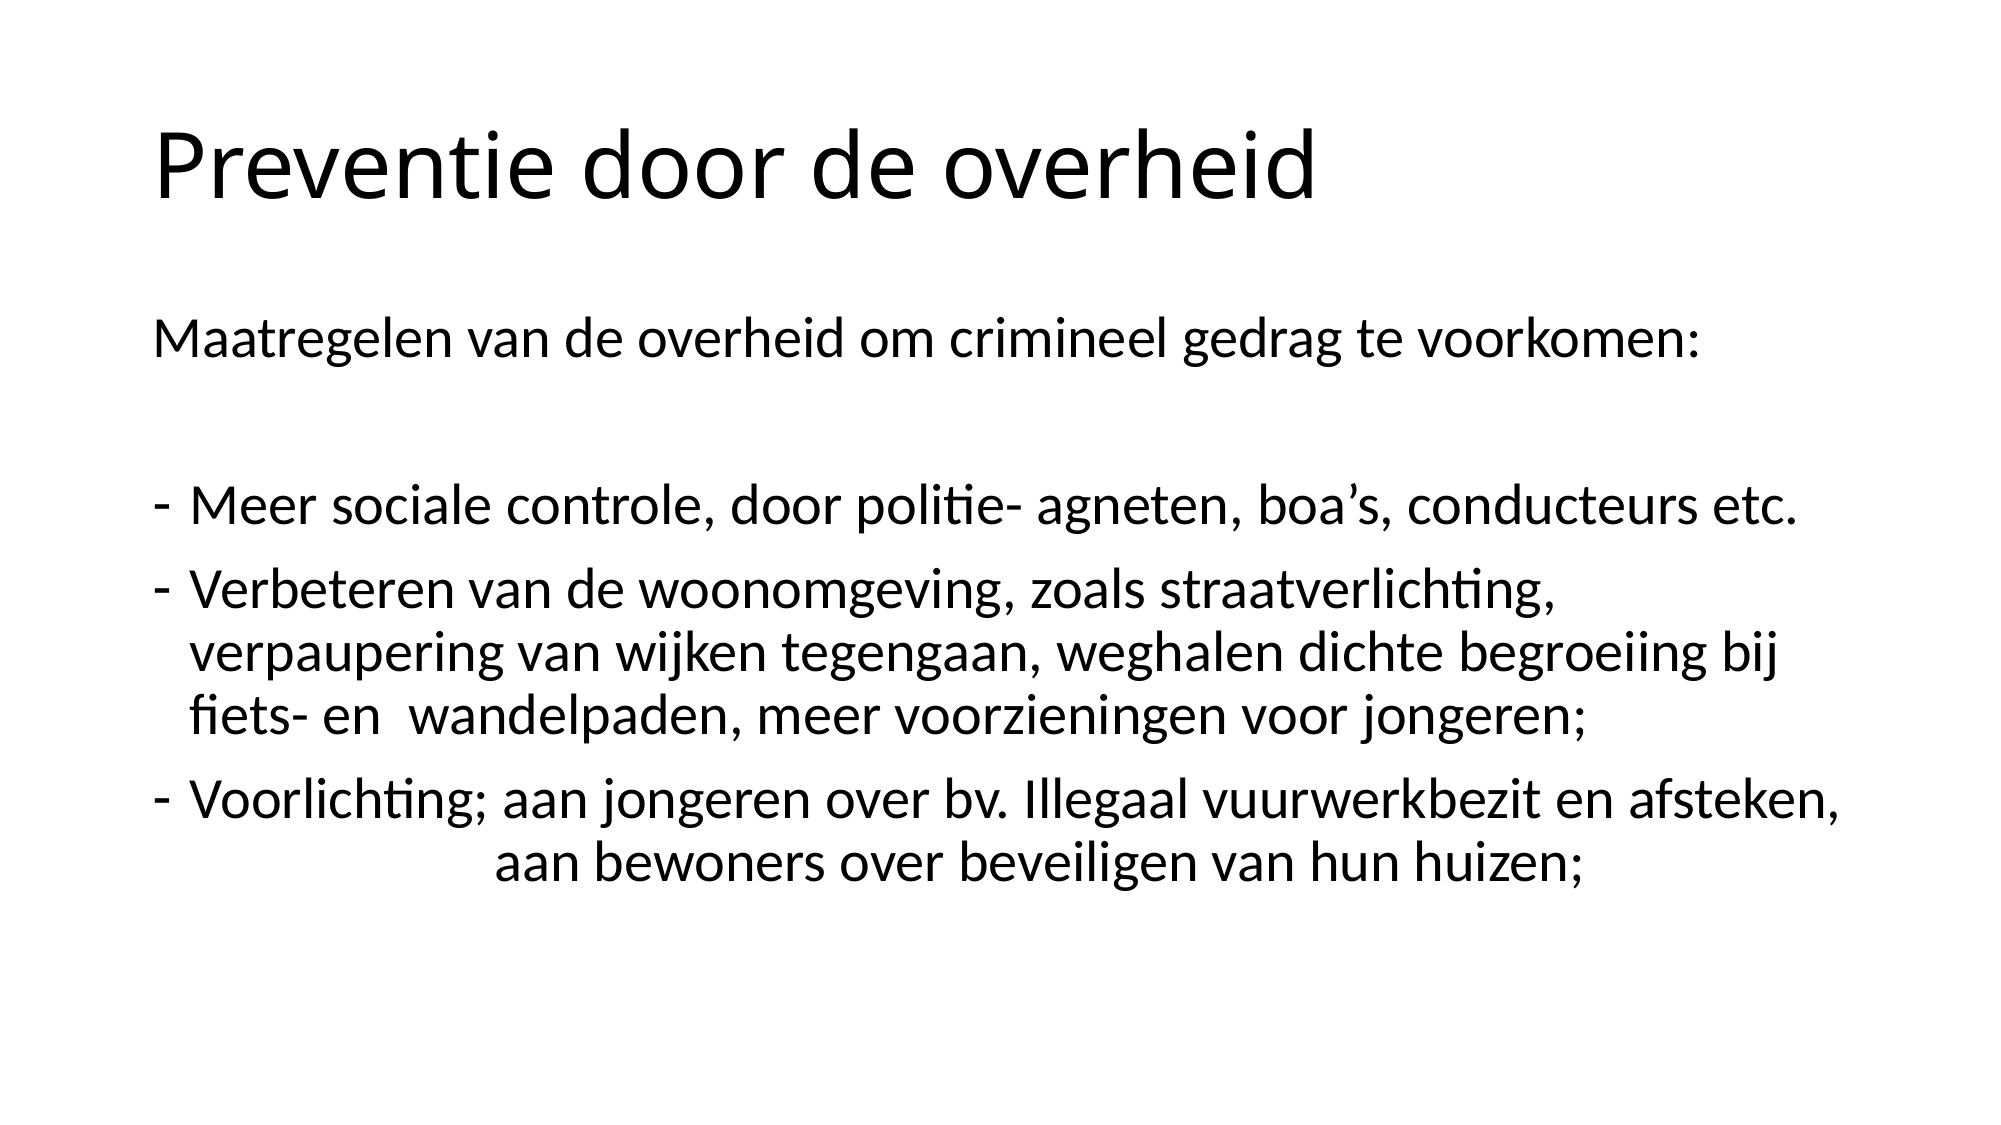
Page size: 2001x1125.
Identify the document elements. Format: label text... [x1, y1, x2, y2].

list Maatregelen van de overheid om crimineel gedrag te voorkomen: Meer sociale controle, door politie- agneten, boa’s, conducteurs etc. Verbeteren van de woonomgeving, zoals straatverlichting, verpaupering van wijken tegengaan, weghalen dichte begroeiing bij fiets- en wandelpaden, meer voorzieningen voor jongeren; Voorlichting; aan jongeren over bv. Illegaal vuurwerkbezit en afsteken, aan bewoners over beveiligen van hun huizen; [137, 299, 1863, 1014]
title Preventie door de overheid [137, 59, 1863, 278]
